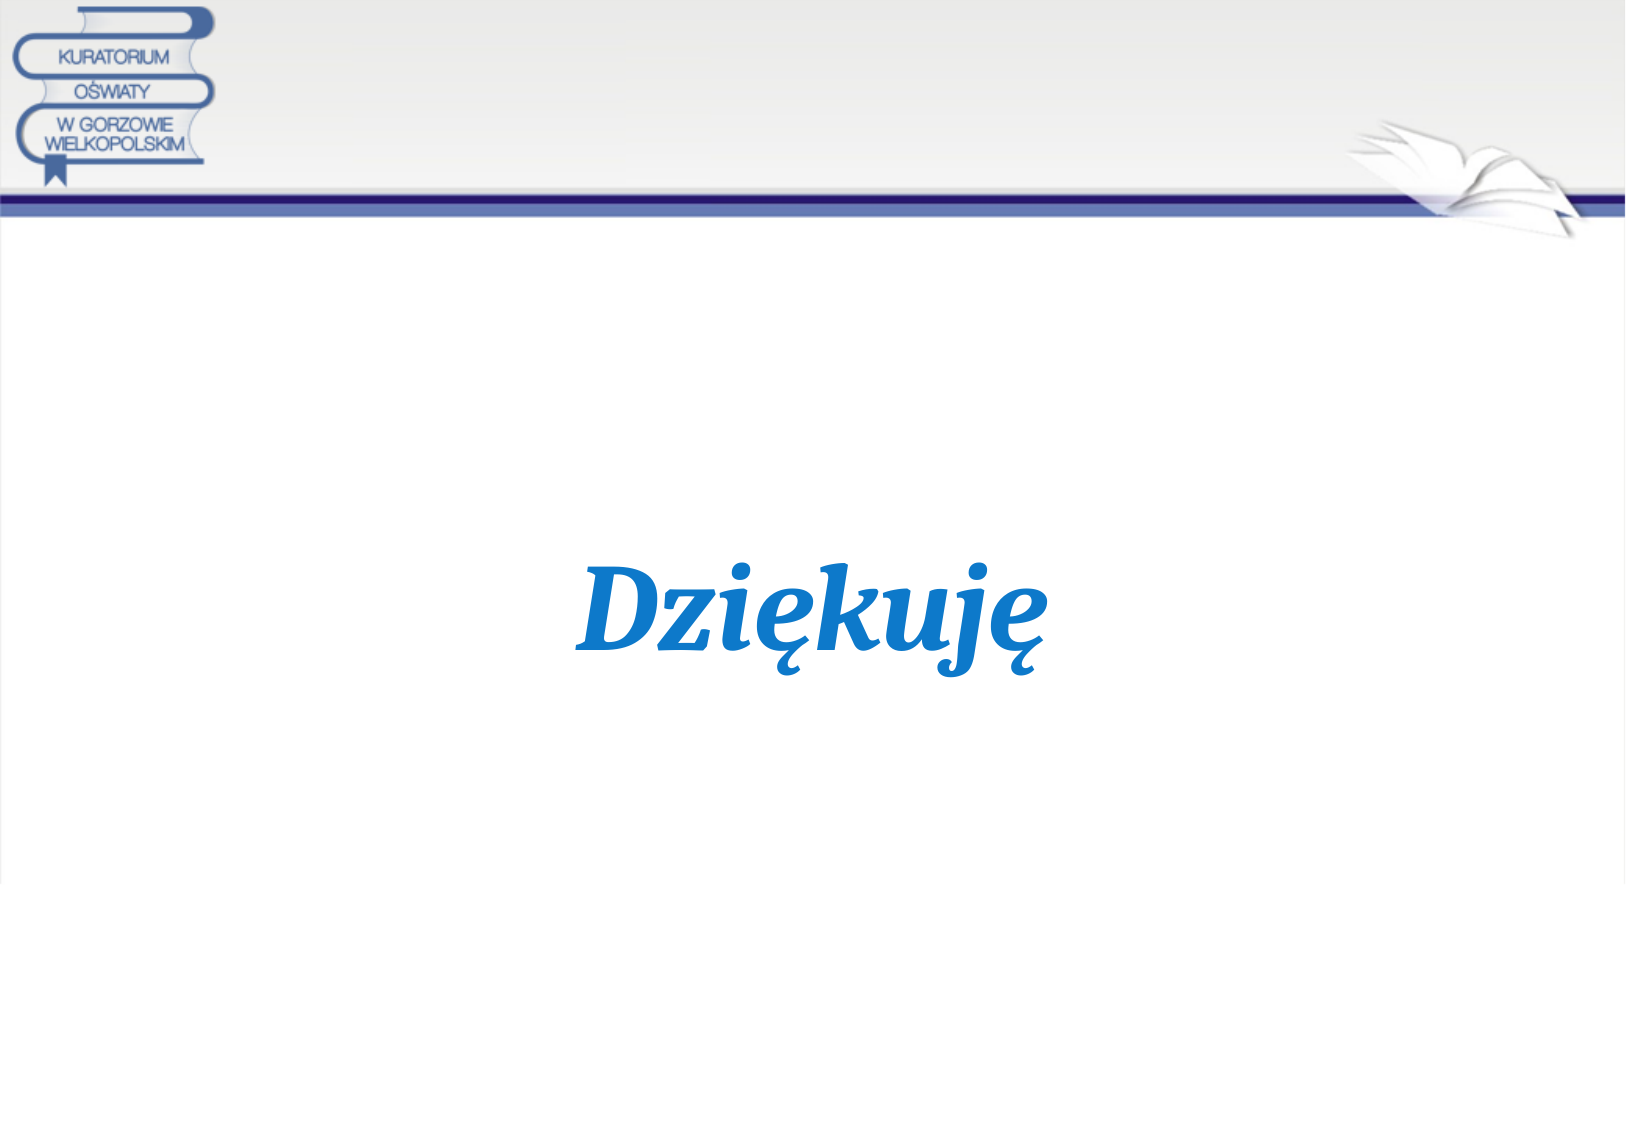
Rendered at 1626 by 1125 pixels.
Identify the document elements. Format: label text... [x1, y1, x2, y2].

picture [0, 0, 1626, 1125]
list Dziękuję [25, 234, 1600, 938]
